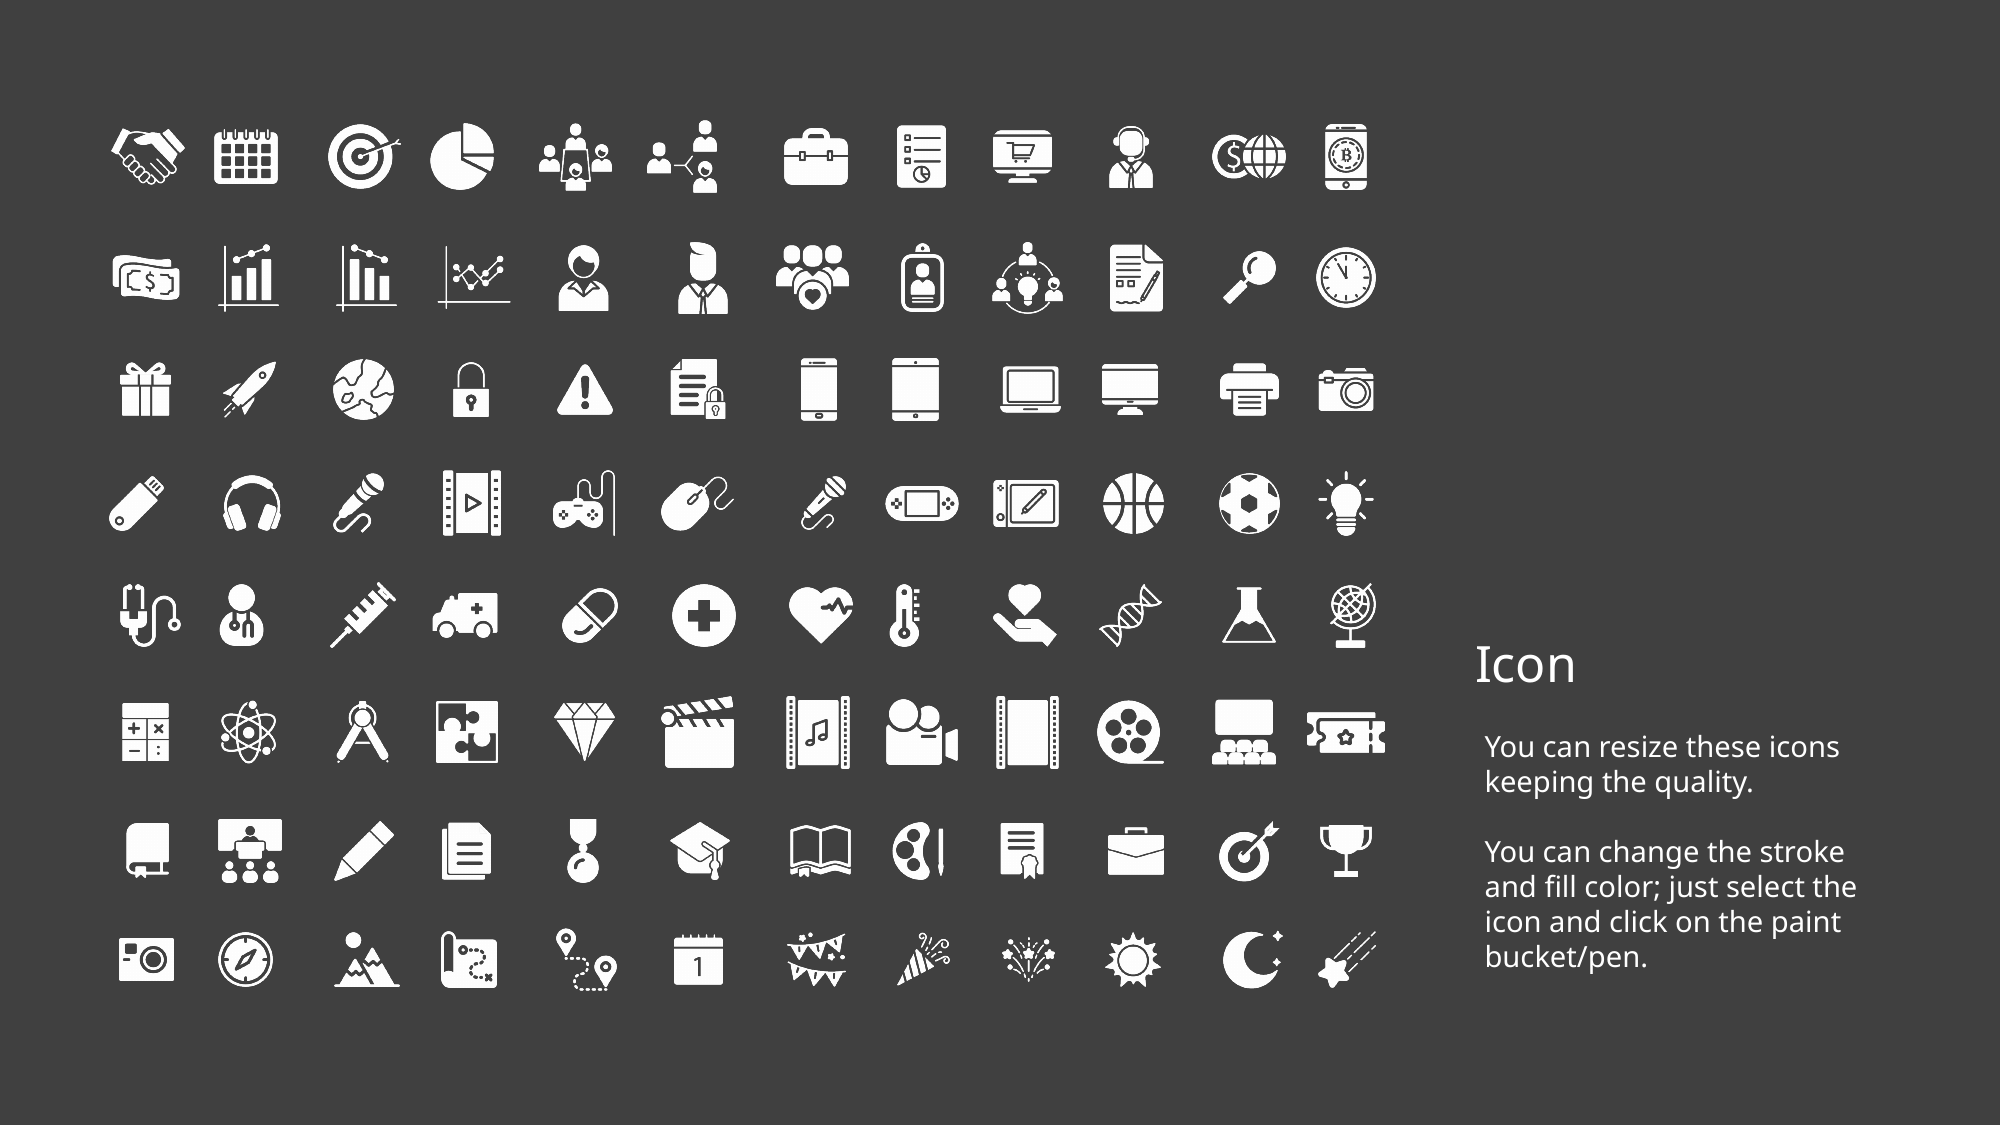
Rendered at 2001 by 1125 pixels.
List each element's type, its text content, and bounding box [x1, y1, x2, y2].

picture [223, 361, 276, 418]
text_box You can resize these icons keeping the quality. You can change the stroke and fill color; just select the icon and click on the paint bucket/pen. [1469, 720, 1901, 981]
picture [787, 932, 846, 987]
picture [219, 584, 264, 646]
picture [1222, 587, 1276, 644]
picture [670, 359, 726, 419]
picture [1000, 366, 1061, 413]
picture [556, 364, 613, 415]
picture [328, 124, 401, 189]
picture [1219, 473, 1280, 534]
picture [1219, 820, 1280, 882]
picture [901, 243, 944, 312]
picture [1316, 247, 1376, 308]
picture [336, 244, 397, 312]
picture [335, 701, 389, 763]
picture [992, 242, 1063, 314]
picture [897, 125, 946, 188]
picture [1108, 827, 1164, 875]
picture [993, 584, 1057, 647]
picture [1318, 471, 1374, 536]
picture [119, 938, 174, 981]
picture [674, 934, 723, 985]
picture [1307, 712, 1385, 753]
picture [218, 244, 279, 312]
picture [1220, 363, 1279, 416]
picture [1110, 244, 1163, 312]
picture [334, 821, 394, 881]
picture [672, 584, 736, 647]
picture [553, 470, 615, 536]
picture [889, 584, 920, 647]
picture [222, 475, 281, 531]
picture [441, 931, 497, 988]
picture [1097, 700, 1164, 764]
picture [1318, 931, 1376, 988]
picture [111, 128, 185, 185]
picture [108, 476, 164, 531]
picture [784, 128, 848, 185]
picture [891, 822, 944, 880]
picture [556, 928, 617, 991]
picture [801, 358, 837, 421]
picture [432, 593, 498, 638]
picture [122, 703, 169, 762]
picture [126, 823, 169, 879]
picture [1223, 251, 1276, 304]
picture [1103, 473, 1164, 534]
picture [885, 699, 958, 765]
picture [558, 245, 609, 311]
picture [1102, 364, 1158, 415]
picture [120, 584, 181, 647]
picture [221, 700, 276, 764]
picture [897, 932, 950, 986]
picture [1330, 583, 1376, 648]
picture [1105, 932, 1161, 987]
picture [776, 245, 849, 310]
picture [1109, 125, 1153, 188]
picture [218, 819, 282, 883]
picture [786, 696, 850, 769]
picture [437, 246, 511, 310]
picture [1002, 937, 1055, 982]
picture [430, 123, 494, 190]
picture [1212, 134, 1286, 179]
picture [892, 358, 939, 421]
picture [567, 819, 599, 883]
picture [562, 588, 618, 643]
picture [1325, 124, 1367, 190]
picture [647, 120, 717, 193]
picture [218, 932, 273, 987]
picture [1318, 368, 1374, 411]
picture [453, 362, 489, 417]
text_box Icon [1460, 625, 1901, 700]
picture [1320, 825, 1372, 877]
picture [1223, 930, 1283, 989]
picture [993, 480, 1059, 527]
picture [1099, 584, 1162, 647]
picture [442, 822, 491, 880]
picture [678, 242, 728, 314]
picture [333, 473, 384, 533]
picture [790, 825, 851, 877]
picture [801, 476, 846, 530]
picture [670, 822, 730, 880]
picture [554, 703, 615, 761]
picture [330, 582, 396, 648]
picture [214, 129, 278, 184]
picture [789, 587, 853, 644]
picture [333, 359, 394, 420]
picture [112, 255, 180, 300]
picture [1000, 823, 1044, 879]
picture [443, 470, 501, 536]
picture [1212, 699, 1276, 765]
picture [885, 486, 959, 521]
picture [996, 696, 1059, 769]
picture [661, 476, 734, 531]
picture [436, 701, 498, 763]
picture [661, 696, 734, 768]
picture [539, 123, 612, 191]
picture [120, 362, 171, 416]
picture [993, 130, 1052, 183]
picture [334, 932, 400, 987]
